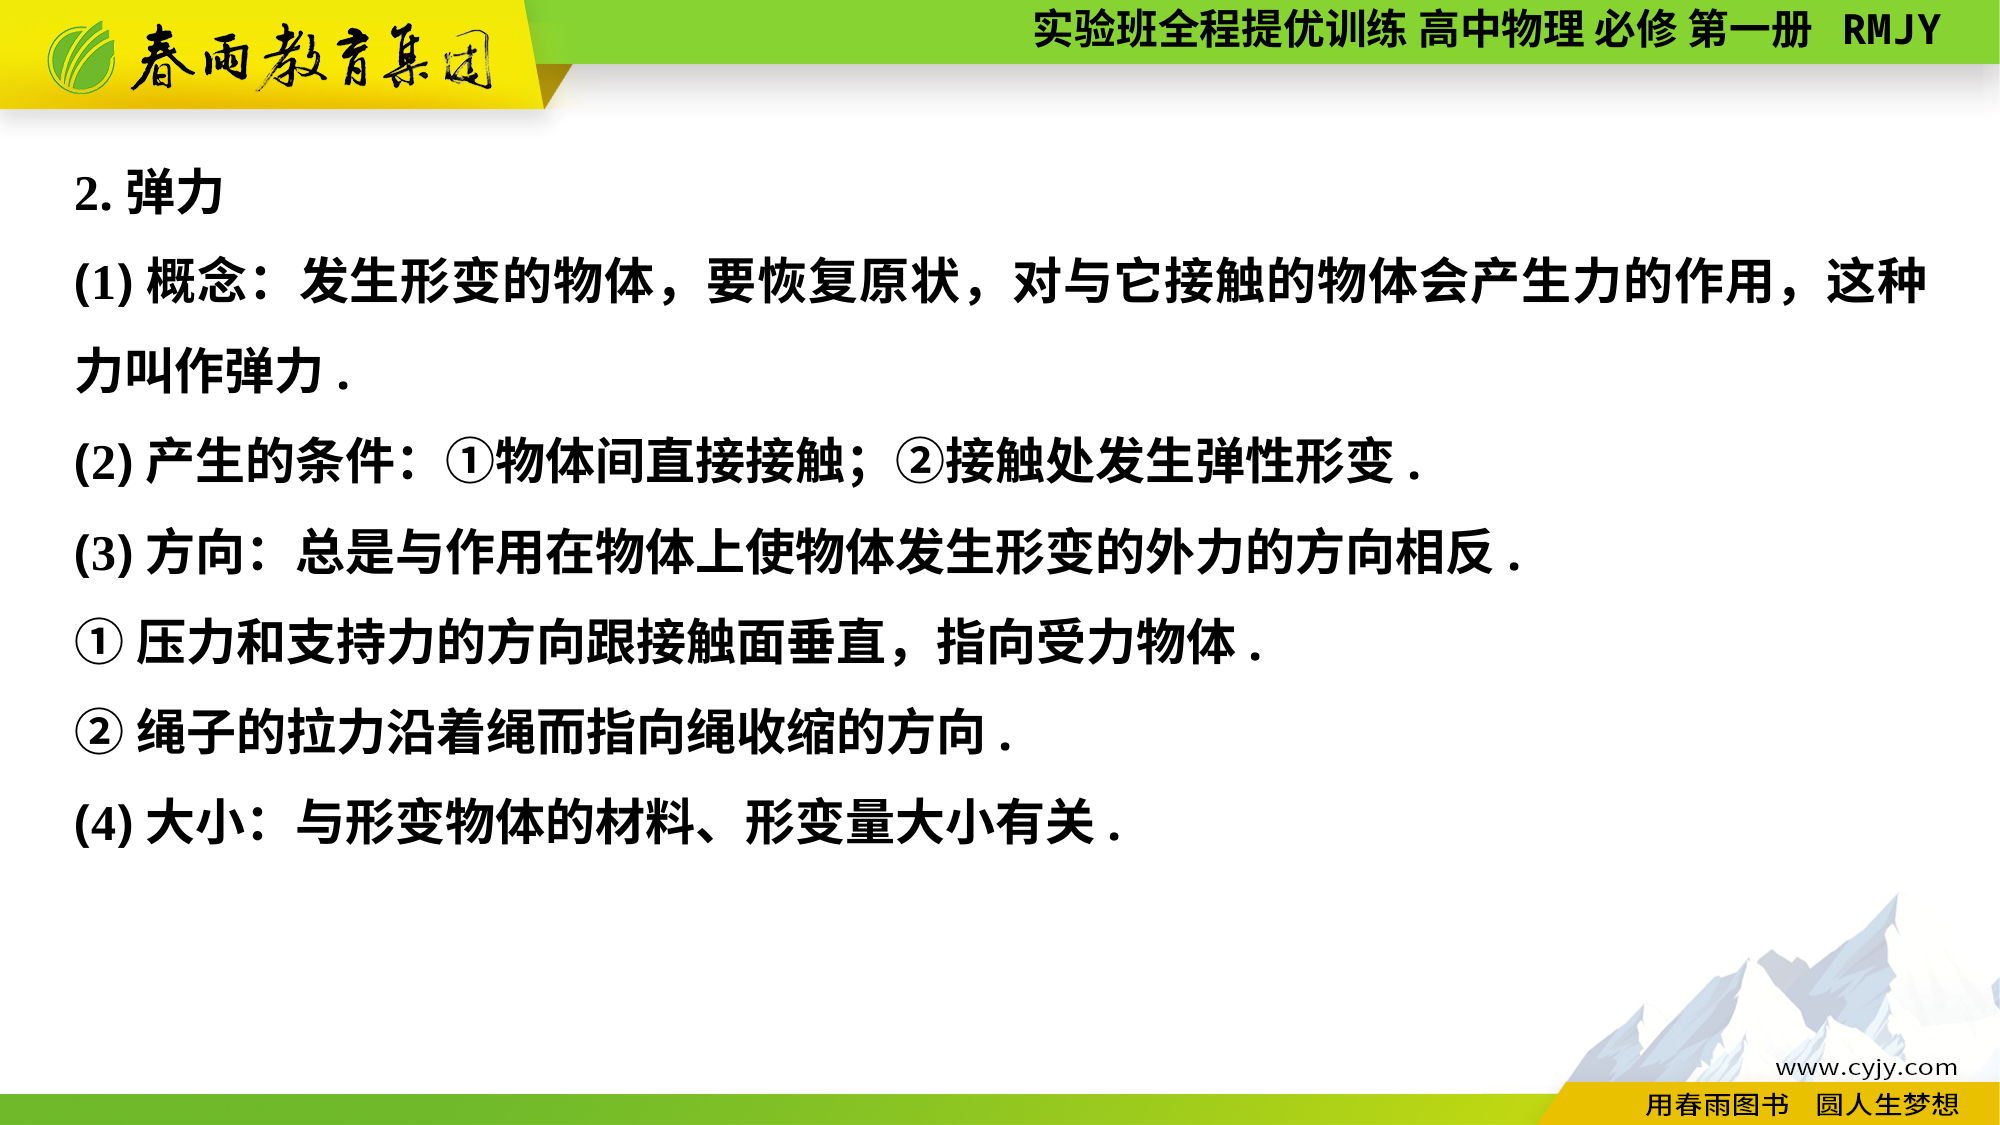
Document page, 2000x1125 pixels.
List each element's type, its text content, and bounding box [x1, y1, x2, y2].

picture [0, 0, 2000, 1125]
list 2.弹力 (1)概念：发生形变的物体，要恢复原状，对与它接触的物体会产生力的作用，这种力叫作弹力. (2)产生的条件：①物体间直接接触；②接触处发生弹性形变. (3)方向：总是与作用在物体上使物体发生形变的外力的方向相反. ①压力和支持力的方向跟接触面垂直，指向受力物体. ②绳子的拉力沿着绳而指向绳收缩的方向. (4)大小：与形变物体的材料、形变量大小有关. [59, 122, 1944, 865]
